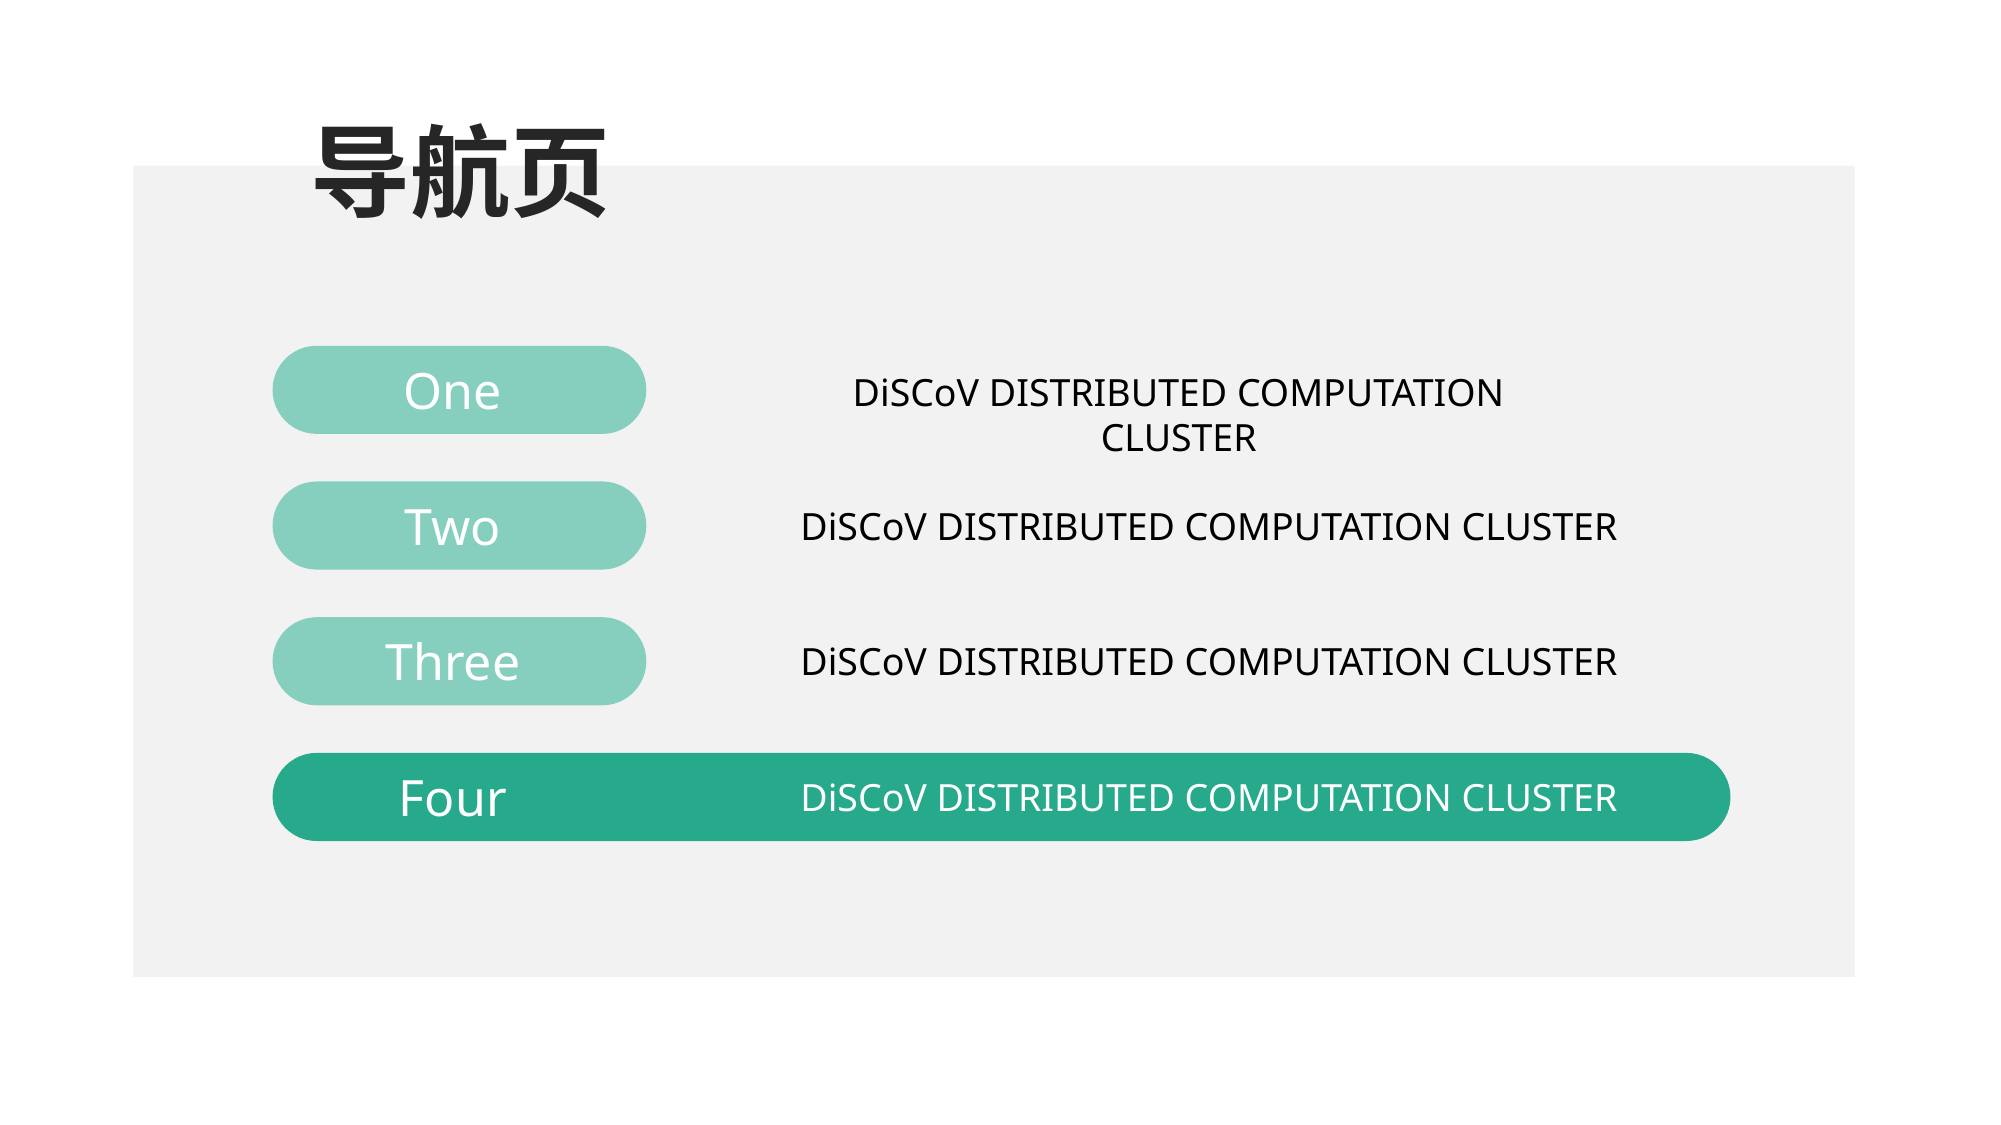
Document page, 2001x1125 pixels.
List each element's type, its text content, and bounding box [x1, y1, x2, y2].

text_box DiSCoV DISTRIBUTED COMPUTATION CLUSTER [785, 630, 1697, 691]
title 导航页 [295, 86, 662, 269]
text_box DiSCoV DISTRIBUTED COMPUTATION CLUSTER [785, 361, 1572, 467]
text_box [272, 752, 1731, 841]
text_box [272, 345, 647, 434]
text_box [272, 617, 647, 706]
text_box [132, 165, 1856, 978]
text_box DiSCoV DISTRIBUTED COMPUTATION CLUSTER [785, 495, 1697, 555]
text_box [272, 481, 647, 570]
